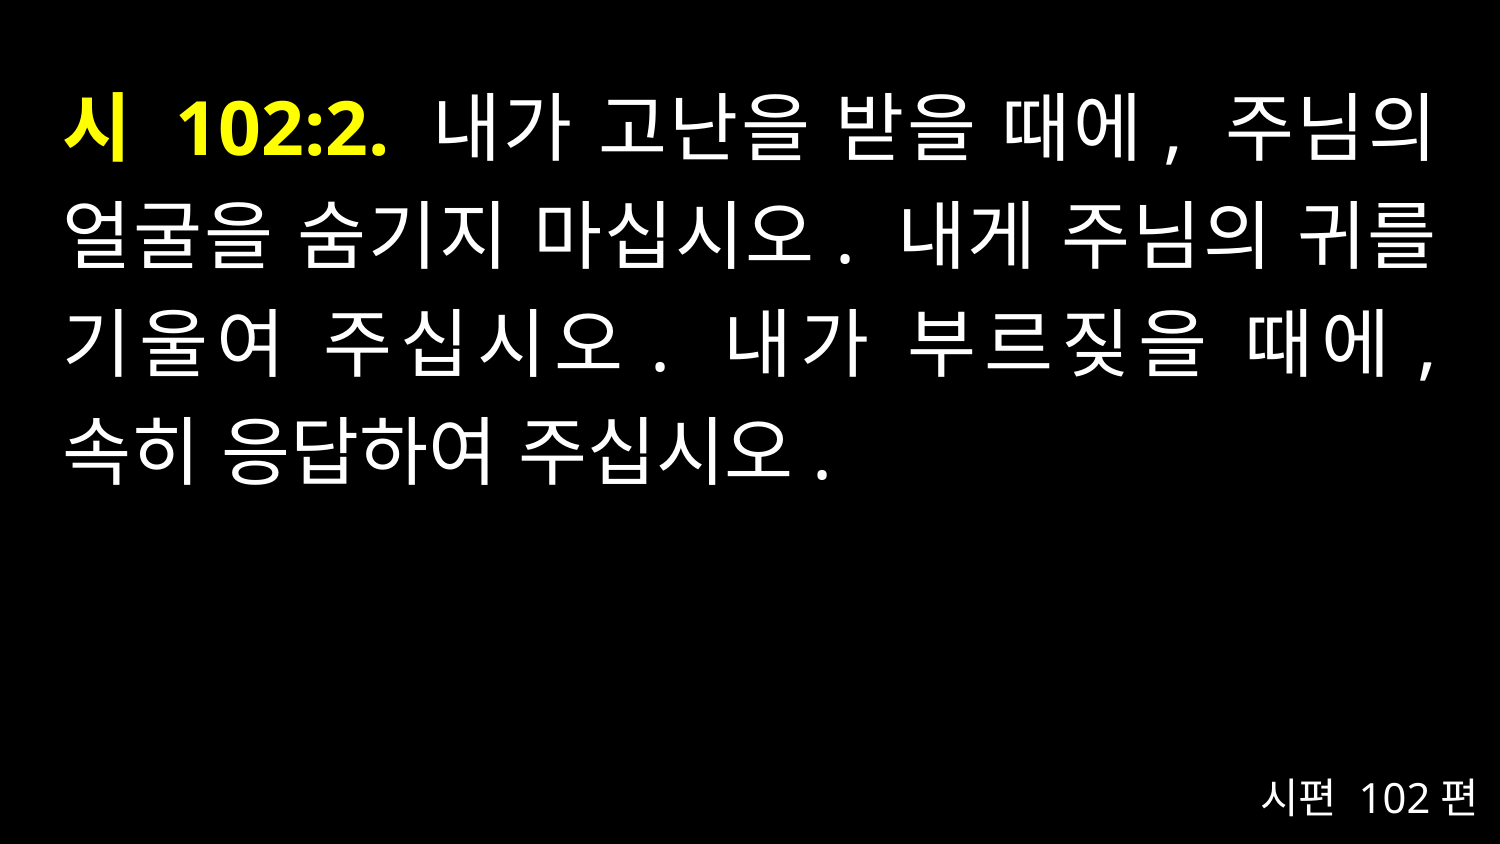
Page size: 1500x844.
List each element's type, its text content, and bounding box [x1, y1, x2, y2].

subtitle 시편 102편 [916, 770, 1500, 844]
title 시 102:2. 내가 고난을 받을 때에, 주님의 얼굴을 숨기지 마십시오. 내게 주님의 귀를 기울여 주십시오. 내가 부르짖을 때에, 속히 응답하여 주십시오. [0, 0, 1500, 844]
